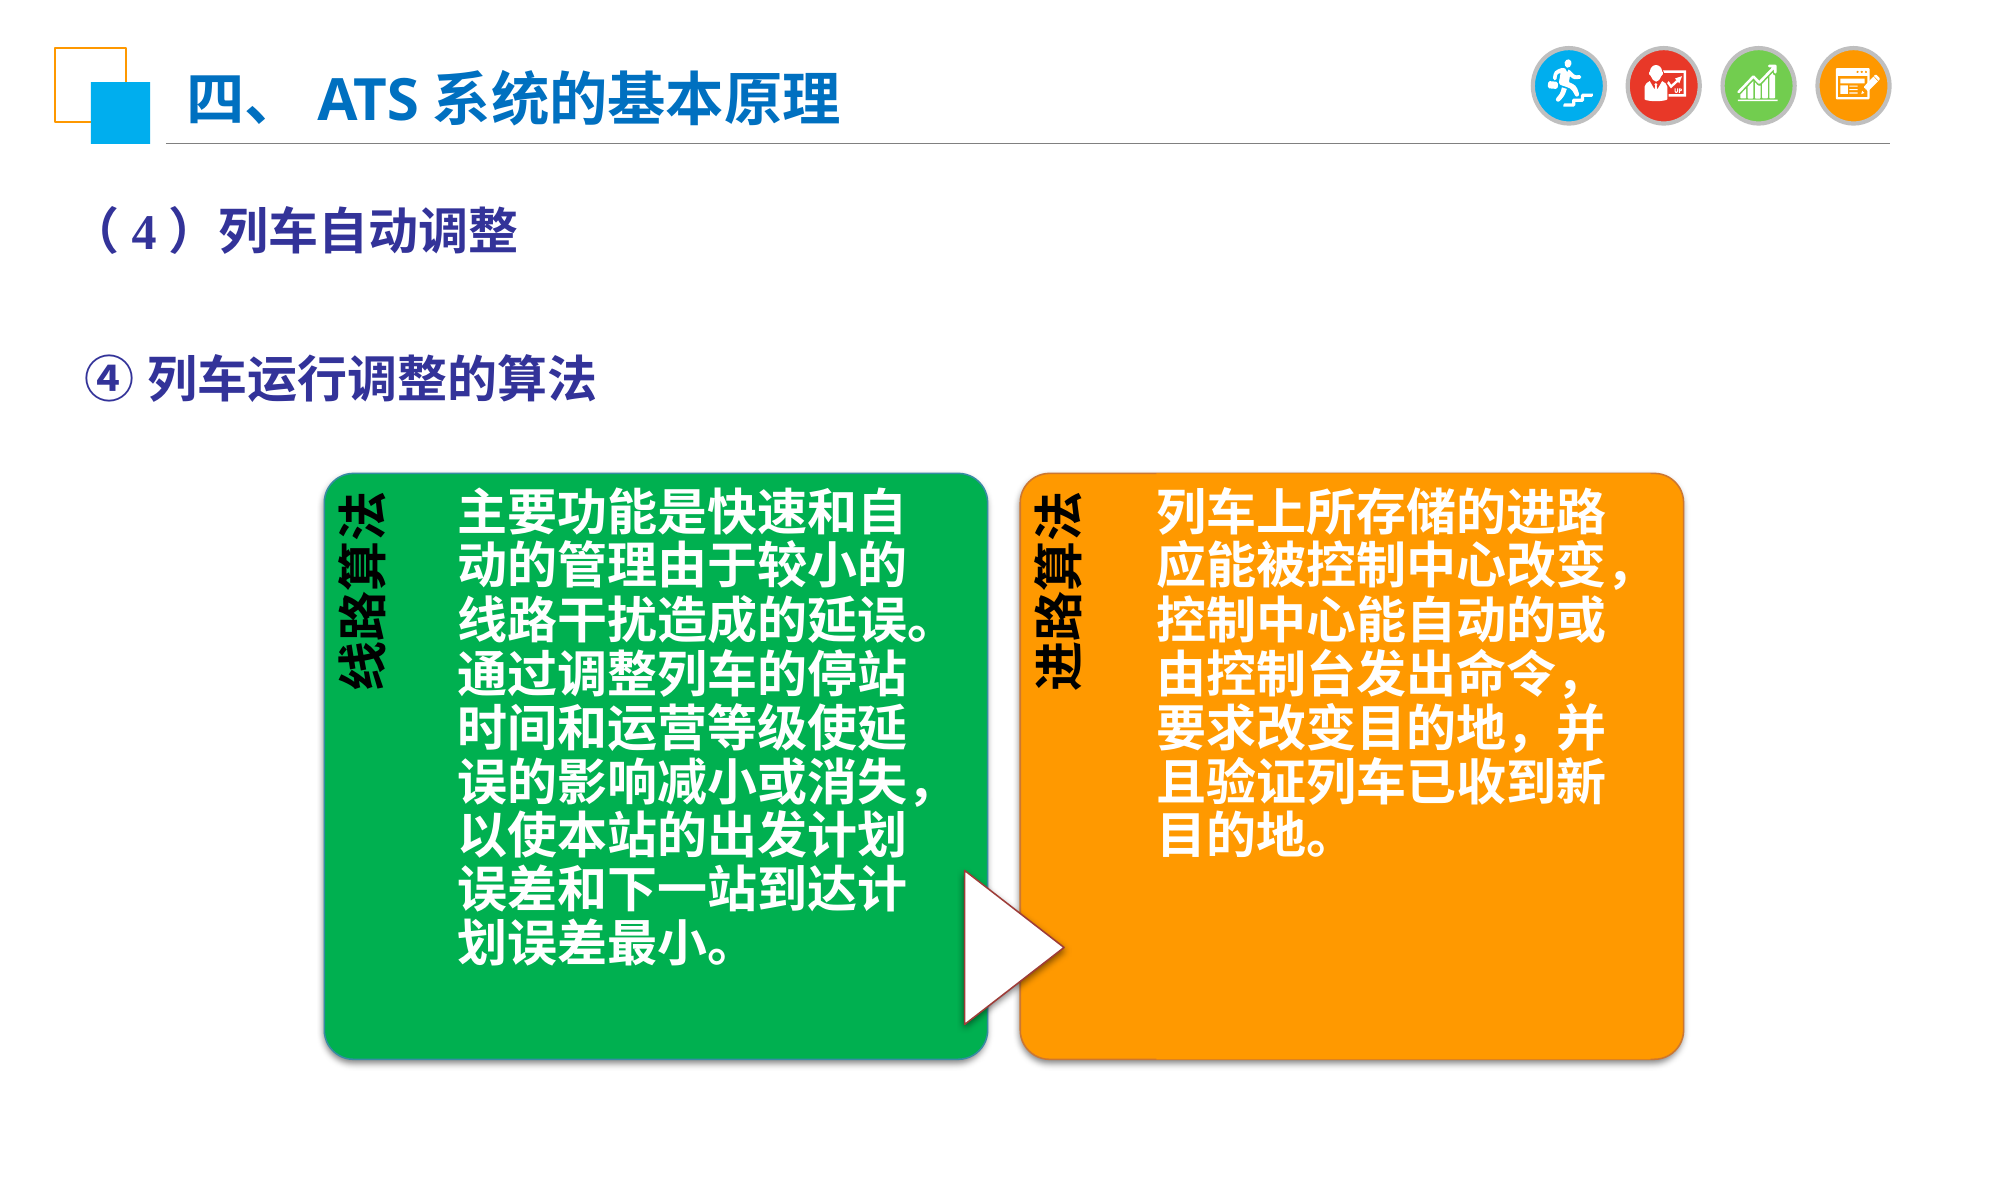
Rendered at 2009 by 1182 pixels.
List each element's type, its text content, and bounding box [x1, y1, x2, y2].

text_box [324, 473, 1065, 1060]
text_box ④列车运行调整的算法 [70, 339, 1430, 415]
text_box 四、ATS系统的基本原理 [166, 51, 862, 142]
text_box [1066, 473, 1684, 1060]
text_box （4）列车自动调整 [54, 192, 1415, 267]
